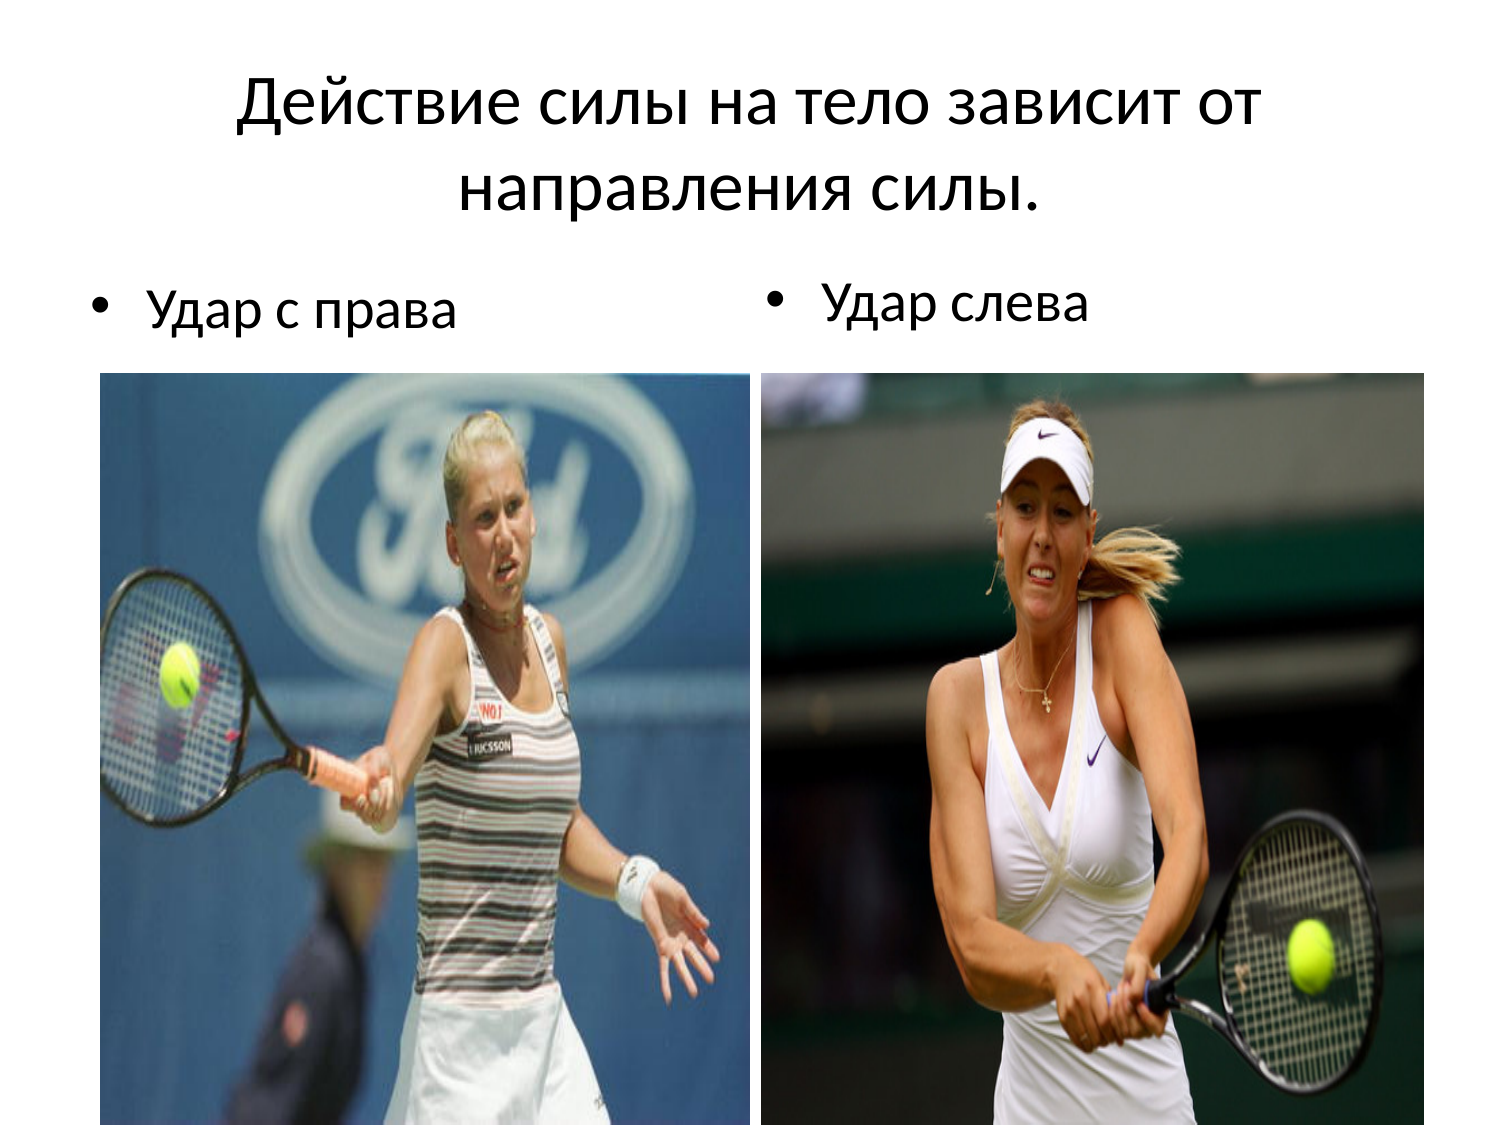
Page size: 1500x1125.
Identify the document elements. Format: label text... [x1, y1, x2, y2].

picture [761, 373, 1424, 1125]
list Удар слева [749, 255, 1413, 999]
list Удар с права [74, 262, 738, 1006]
picture [99, 373, 751, 1125]
title Действие силы на тело зависит от направления силы. [74, 44, 1426, 233]
